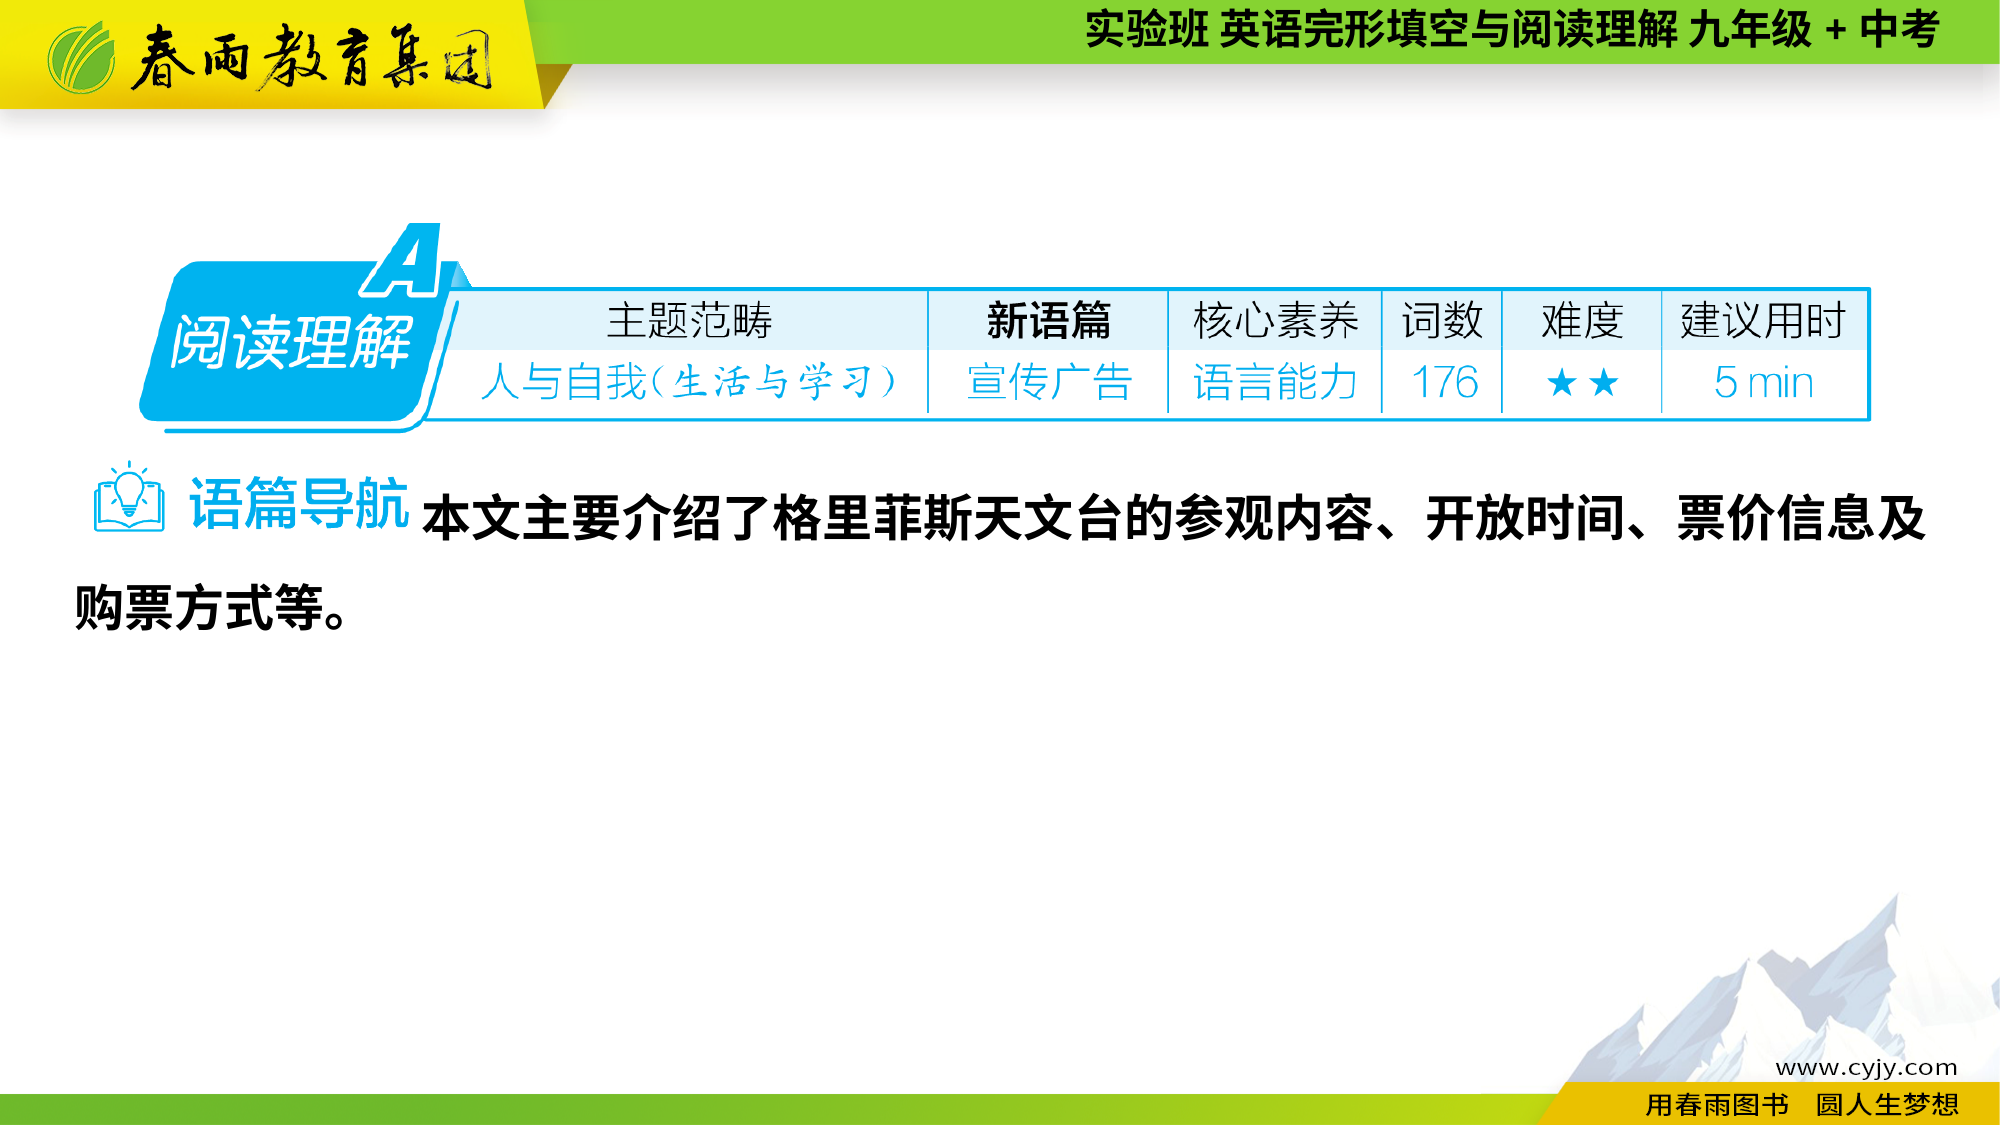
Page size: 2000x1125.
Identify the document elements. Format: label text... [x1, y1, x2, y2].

picture [0, 0, 2000, 1125]
list 本文主要介绍了格里菲斯天文台的参观内容、开放时间、票价信息及购票方式等。 [59, 448, 1944, 646]
